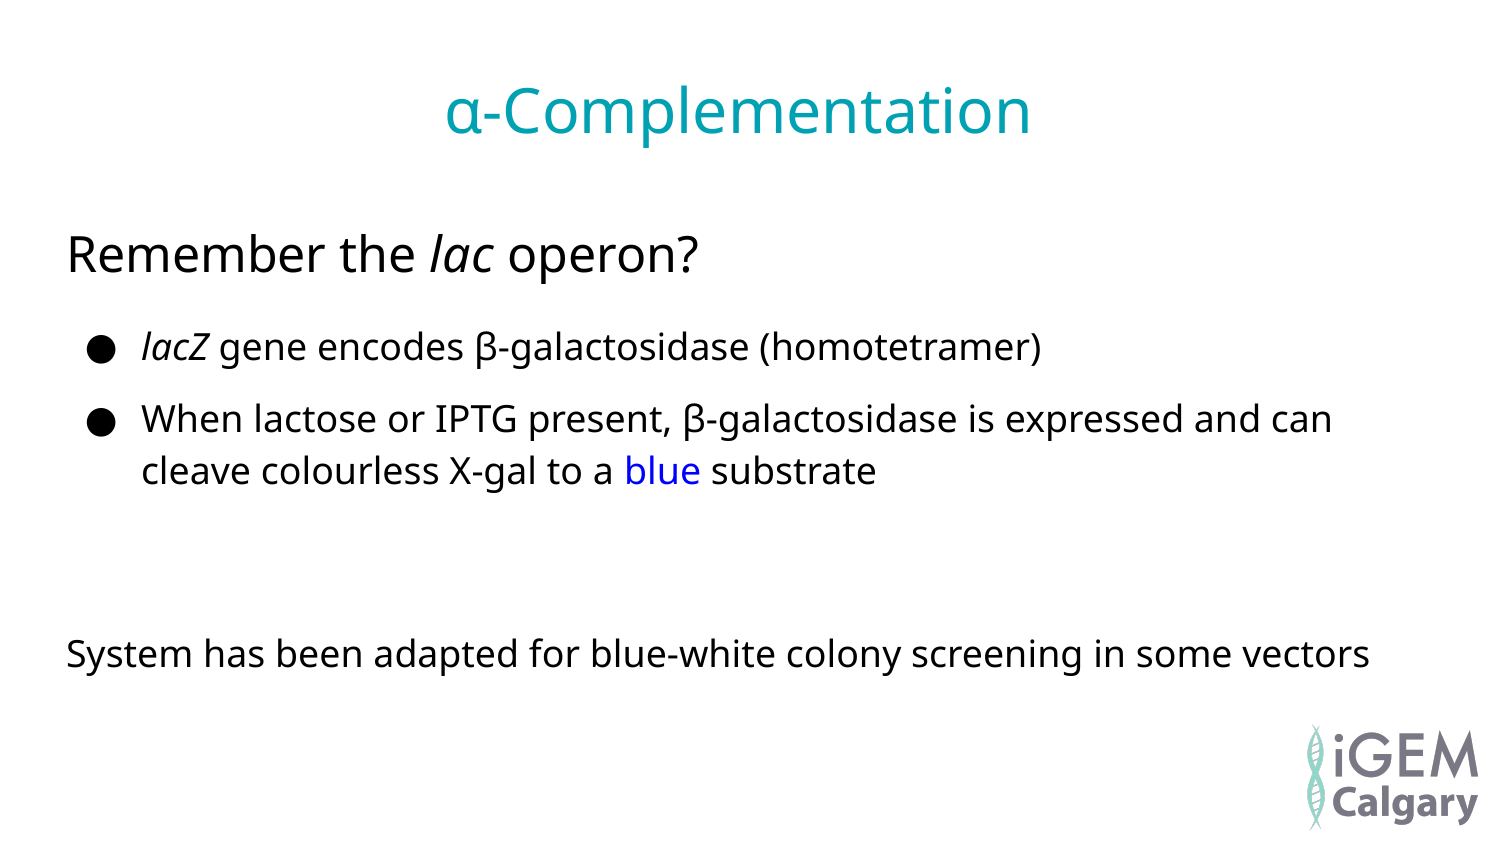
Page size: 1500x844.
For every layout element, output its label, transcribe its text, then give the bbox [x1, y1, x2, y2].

text_box α-Complementation [40, 56, 1438, 151]
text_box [1304, 717, 1488, 833]
text_box Remember the lac operon? lacZ gene encodes β-galactosidase (homotetramer) When lactose or IPTG present, β-galactosidase is expressed and can cleave colourless X-gal to a blue substrate System has been adapted for blue-white colony screening in some vectors [51, 198, 1449, 817]
